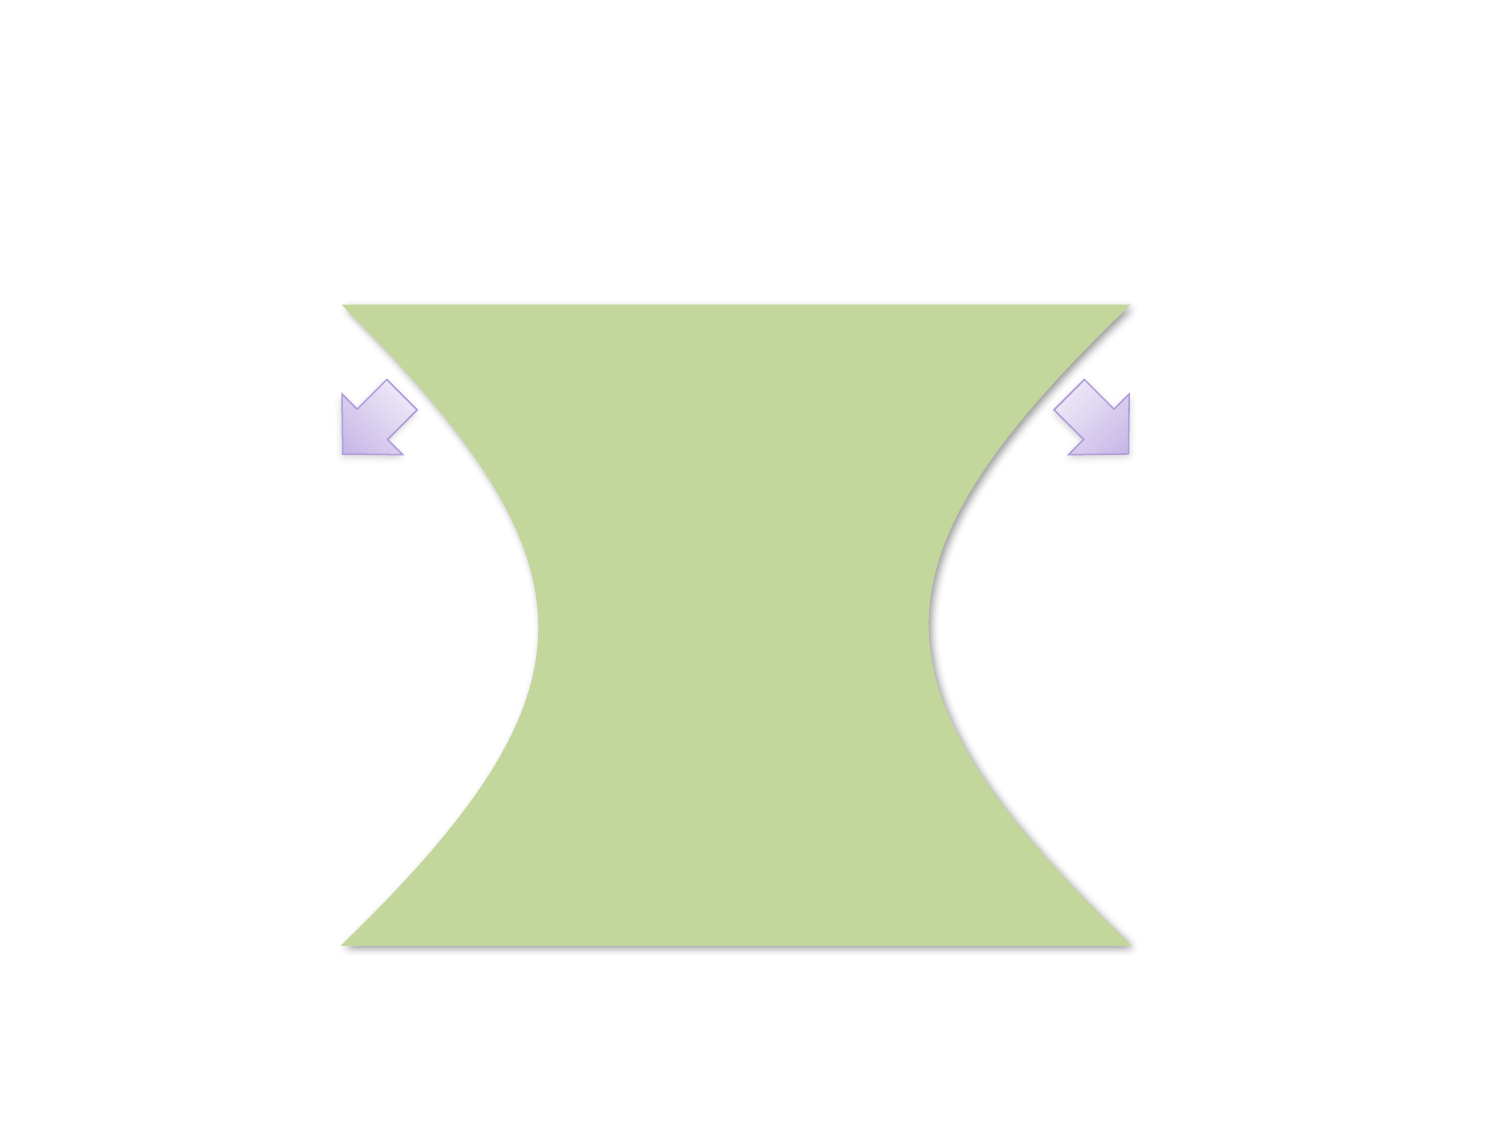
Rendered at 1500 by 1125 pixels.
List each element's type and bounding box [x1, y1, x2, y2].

text_box [338, 302, 1134, 948]
text_box [1054, 379, 1130, 455]
text_box [342, 379, 418, 455]
